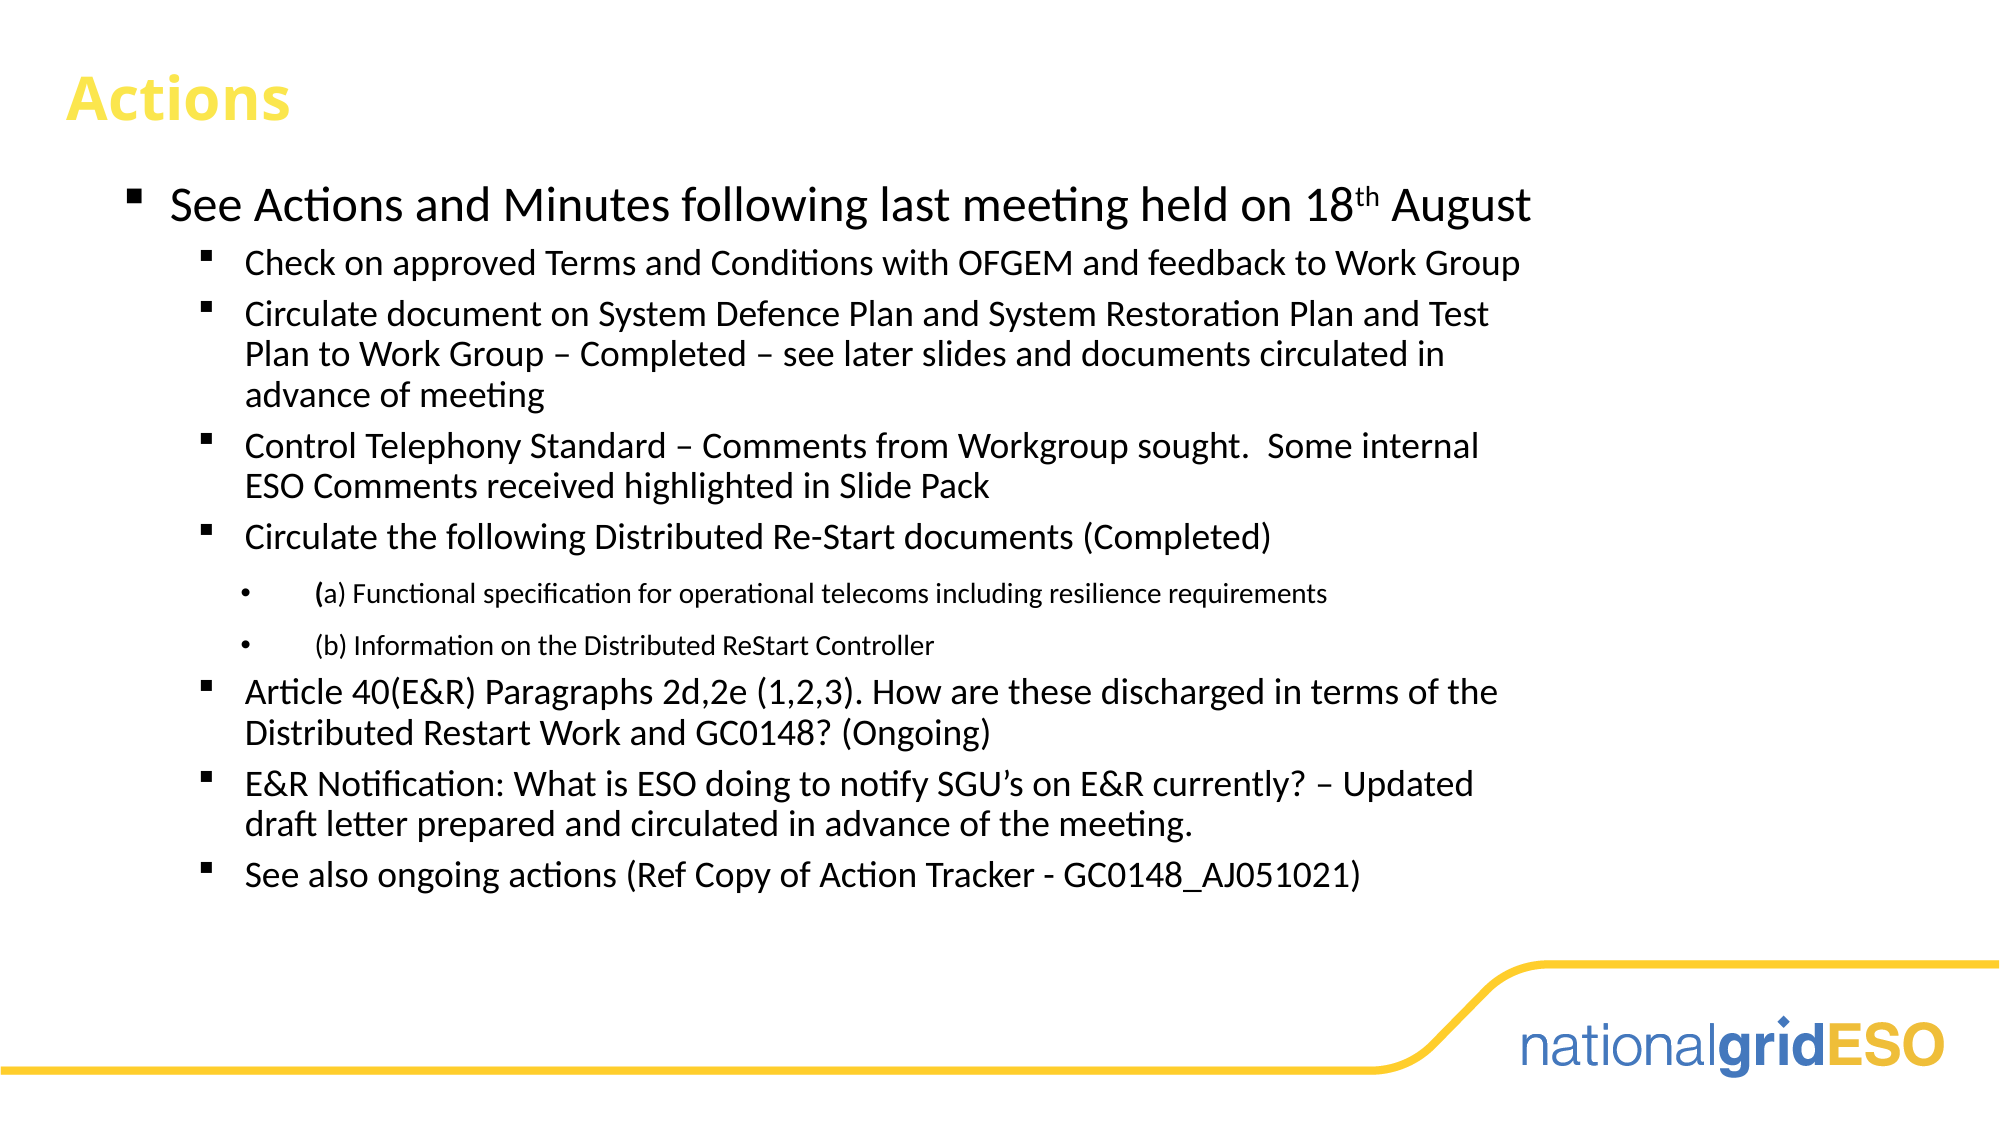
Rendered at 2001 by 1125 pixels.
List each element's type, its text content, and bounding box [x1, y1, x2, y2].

picture [0, 954, 2000, 1125]
title Actions [51, 0, 1048, 142]
list See Actions and Minutes following last meeting held on 18th August Check on approved Terms and Conditions with OFGEM and feedback to Work Group Circulate document on System Defence Plan and System Restoration Plan and Test Plan to Work Group – Completed – see later slides and documents circulated in advance of meeting Control Telephony Standard – Comments from Workgroup sought. Some internal ESO Comments received highlighted in Slide Pack Circulate the following Distributed Re-Start documents (Completed) (a) Functional specification for operational telecoms including resilience requirements (b) Information on the Distributed ReStart Controller Article 40(E&R) Paragraphs 2d,2e (1,2,3). How are these discharged in terms of the Distributed Restart Work and GC0148? (Ongoing) E&R Notification: What is ESO doing to notify SGU’s on E&R currently? – Updated draft letter prepared and circulated in advance of the meeting. See also ongoing actions (Ref Copy of Action Tracker - GC0148_AJ051021) [107, 171, 1551, 954]
